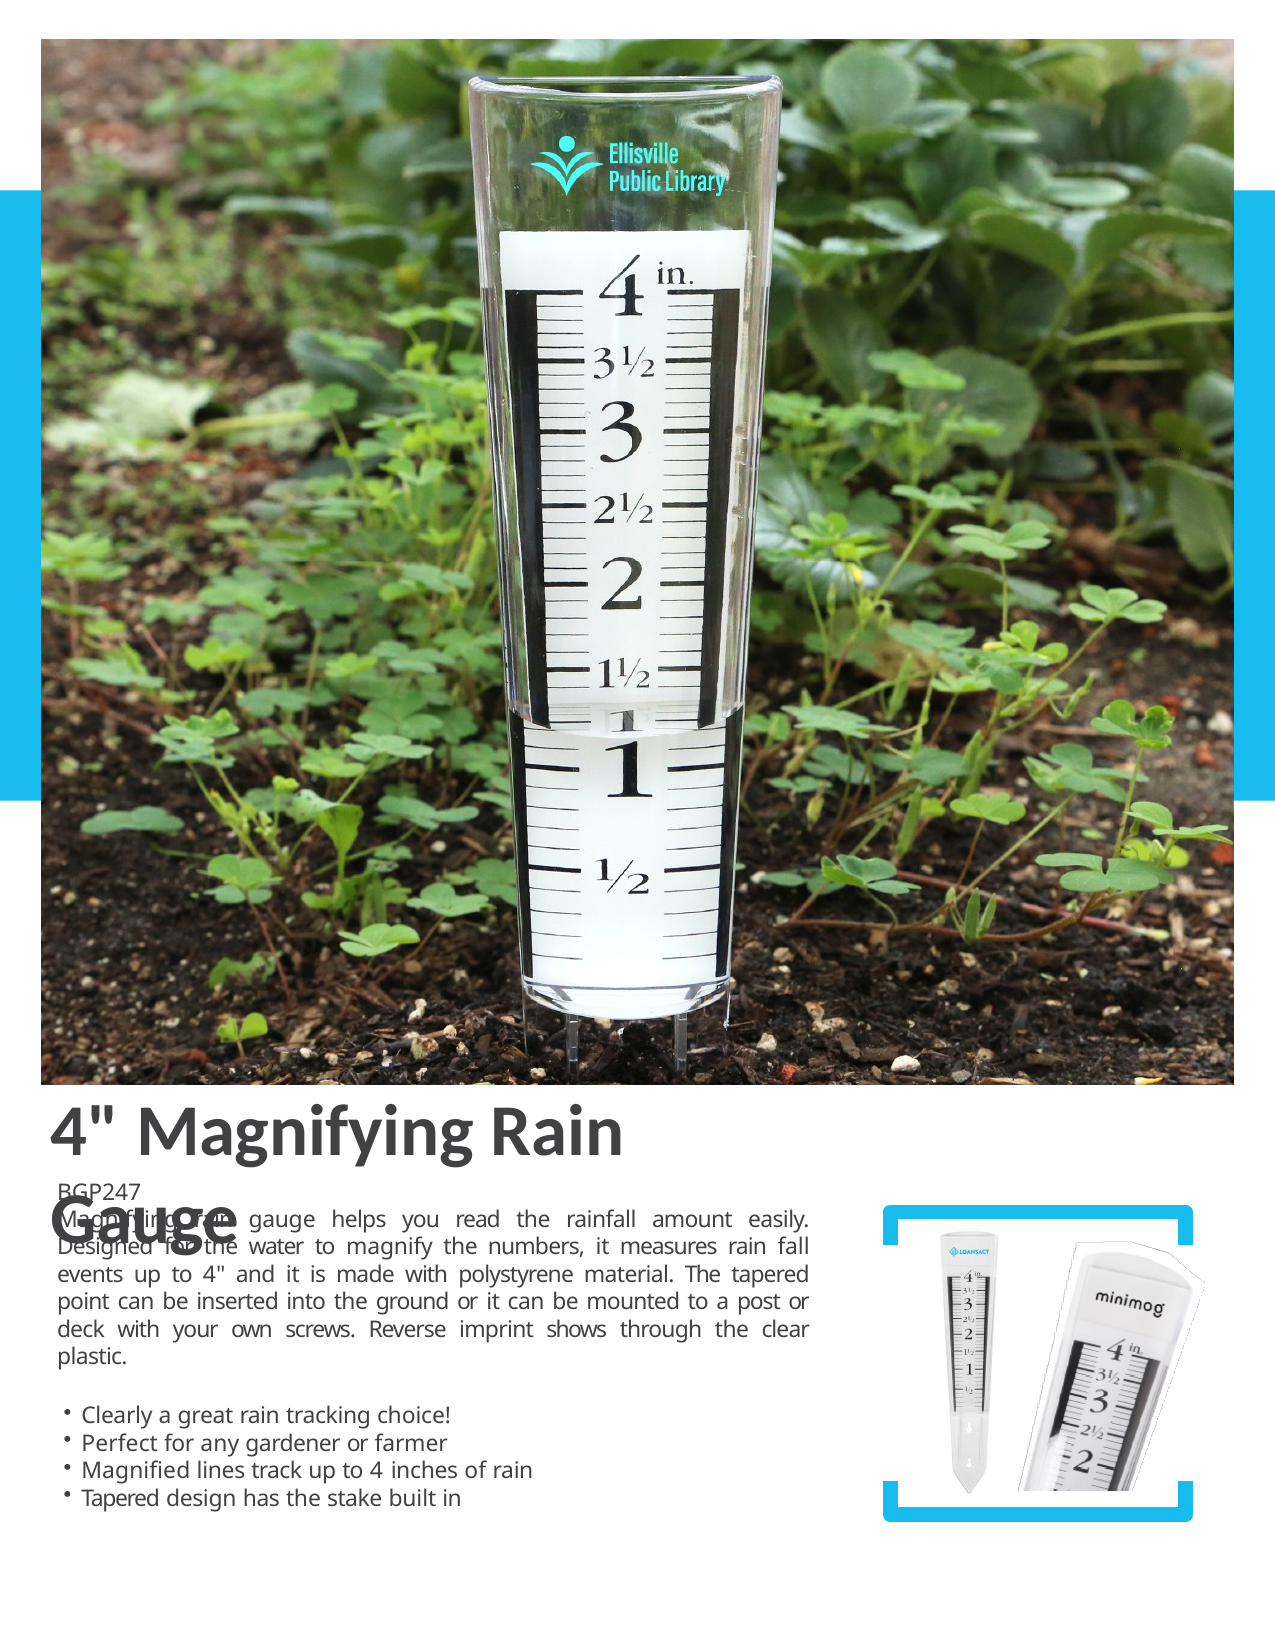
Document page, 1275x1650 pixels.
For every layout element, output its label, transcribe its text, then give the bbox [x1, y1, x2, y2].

text_box 4" Magnifying Rain Gauge [48, 1095, 828, 1258]
text_box BGP247 Magnifying rain gauge helps you read the rainfall amount easily. Designed for the water to magnify the numbers, it measures rain fall events up to 4" and it is made with polystyrene material. The tapered point can be inserted into the ground or it can be mounted to a post or deck with your own screws. Reverse imprint shows through the clear plastic. Clearly a great rain tracking choice! Perfect for any gardener or farmer Magnified lines track up to 4 inches of rain Tapered design has the stake built in [55, 1175, 811, 1511]
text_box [882, 1204, 1205, 1523]
picture [41, 38, 1234, 1086]
